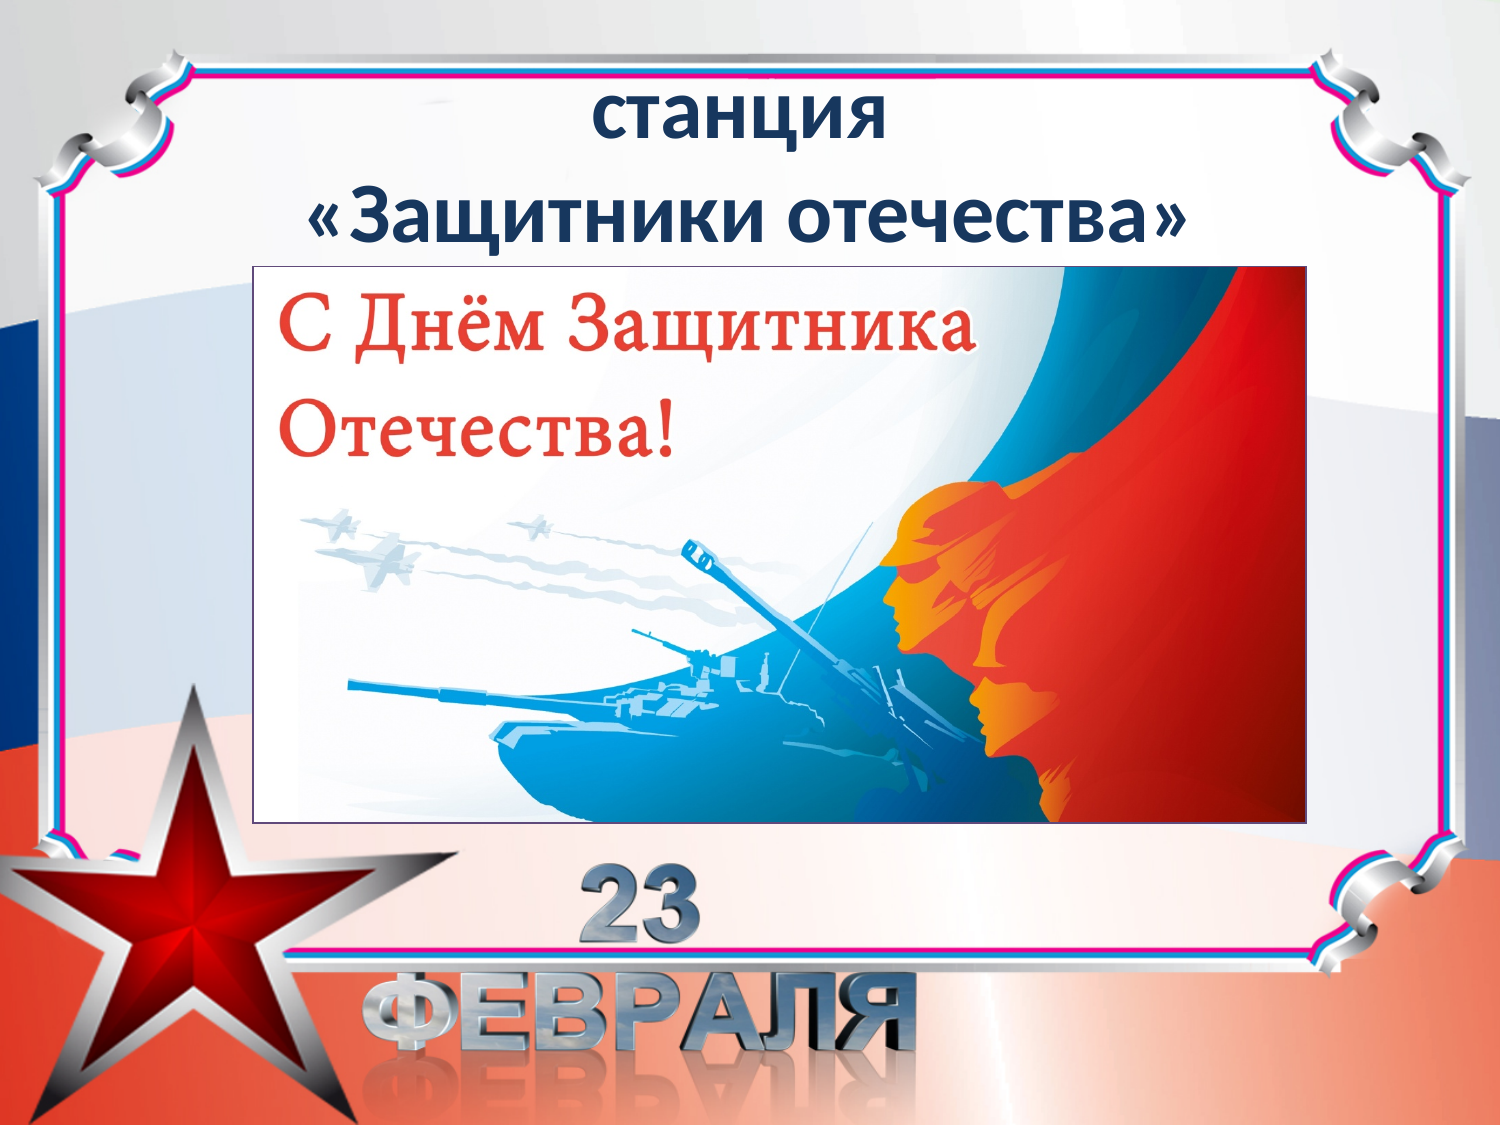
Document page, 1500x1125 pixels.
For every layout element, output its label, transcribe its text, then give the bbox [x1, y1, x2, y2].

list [253, 266, 1306, 823]
title станция «Защитники отечества» [75, 45, 1425, 268]
picture [0, 0, 1500, 1125]
